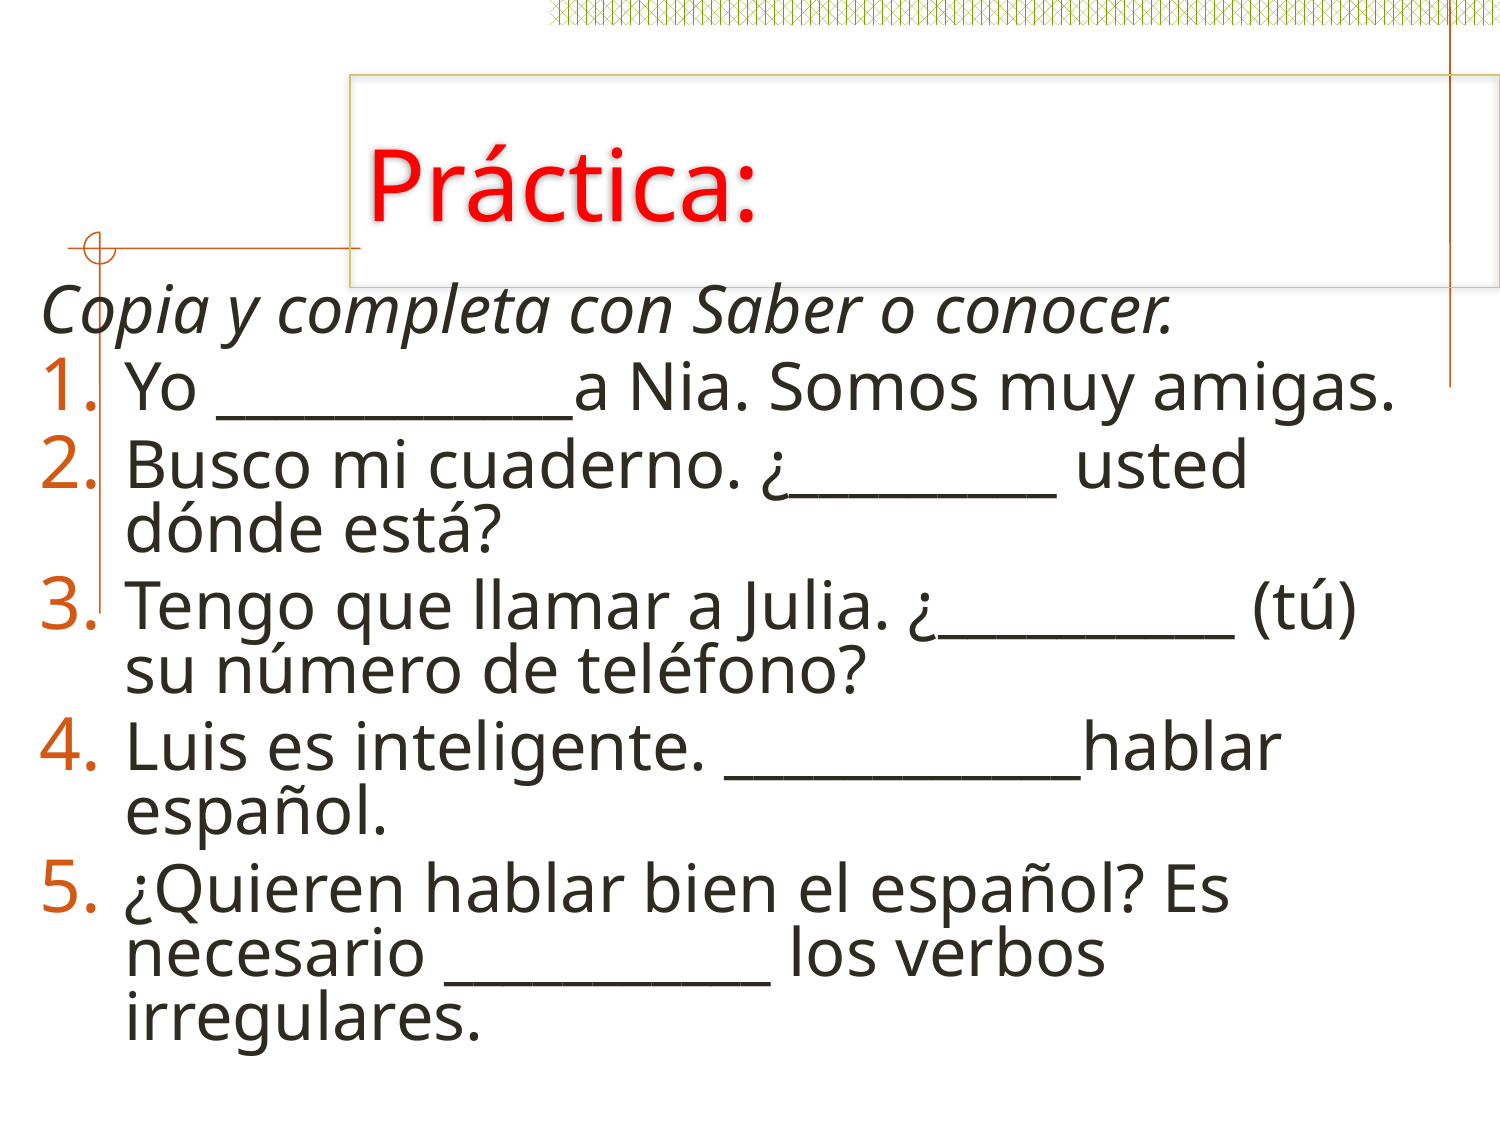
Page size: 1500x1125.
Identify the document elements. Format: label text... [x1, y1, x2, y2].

text_box Práctica: [349, 74, 1500, 288]
text_box Copia y completa con Saber o conocer. Yo ____________a Nia. Somos muy amigas. Busco mi cuaderno. ¿_________ usted dónde está? Tengo que llamar a Julia. ¿__________ (tú) su número de teléfono? Luis es inteligente. ____________hablar español. ¿Quieren hablar bien el español? Es necesario ___________ los verbos irregulares. [24, 274, 1463, 1088]
